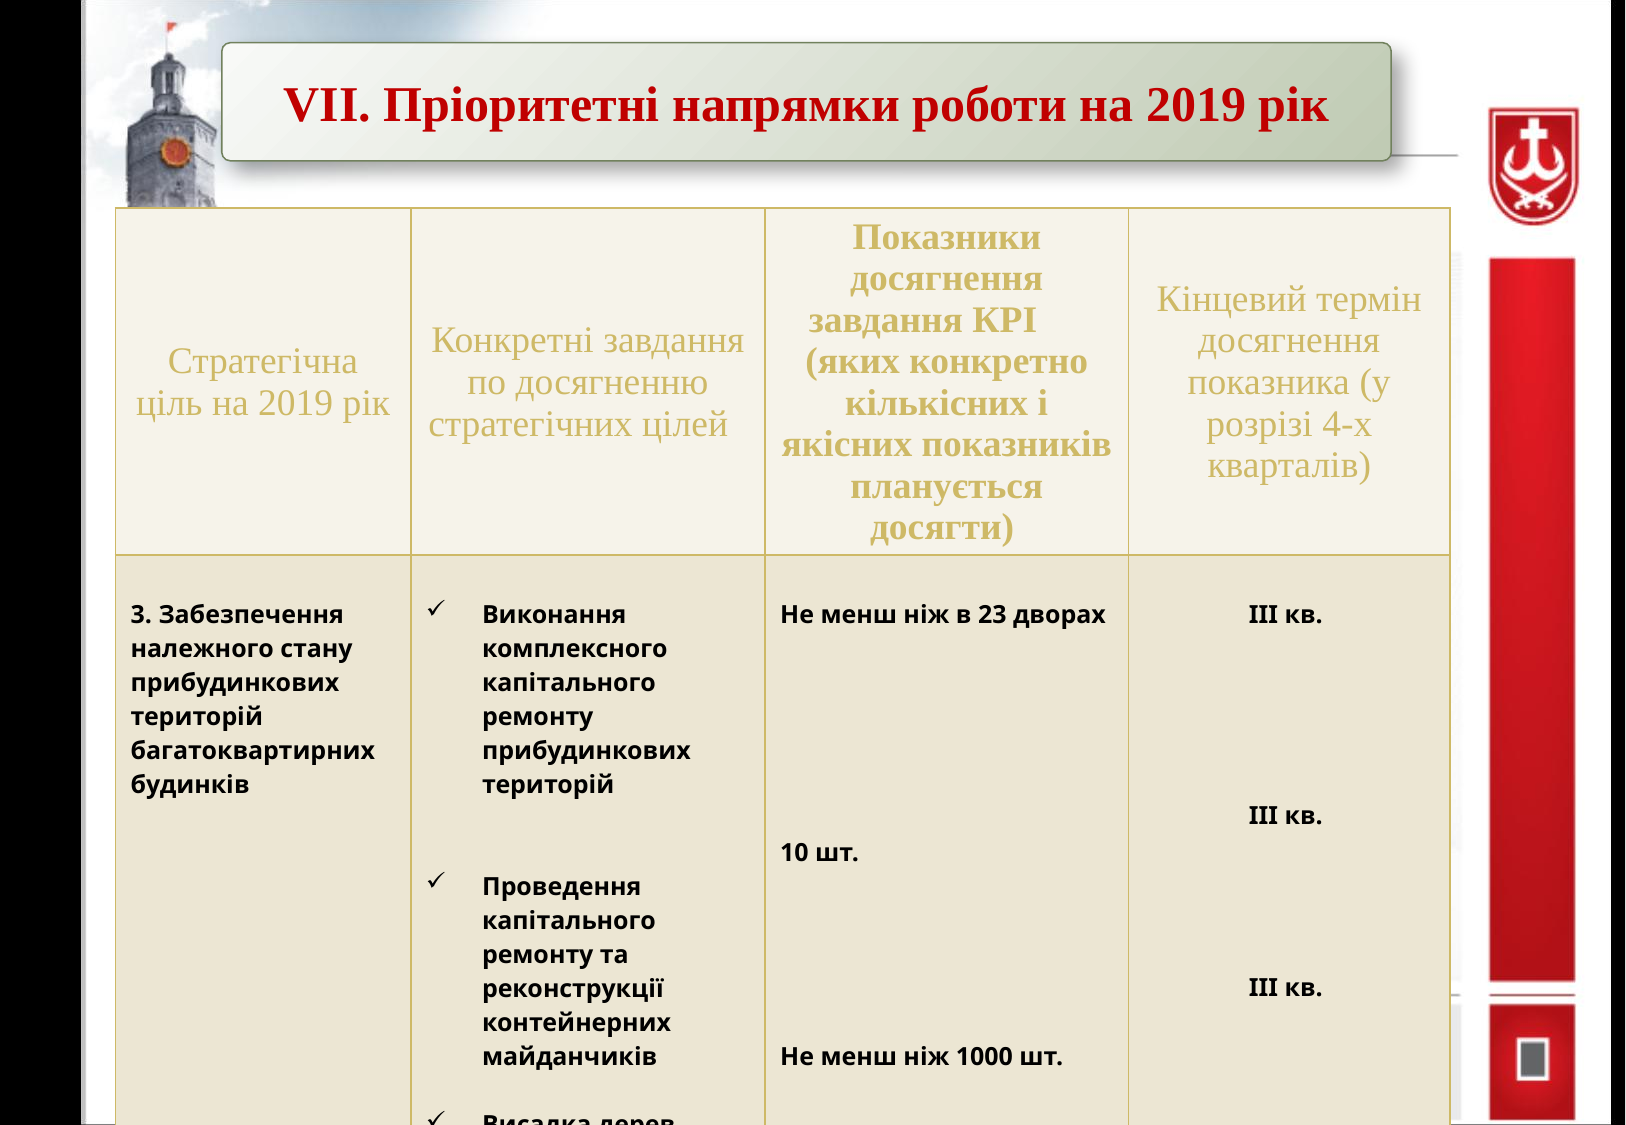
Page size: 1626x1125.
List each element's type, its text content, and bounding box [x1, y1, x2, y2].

table_header Стратегічна ціль на 2019 рік [116, 209, 410, 554]
table_header Кінцевий термін досягнення показника (у розрізі 4-х кварталів) [1129, 209, 1449, 554]
picture [0, 0, 1626, 1125]
table_header Показники досягнення завдання КРІ (яких конкретно кількісних і якісних показників планується досягти) [766, 209, 1128, 554]
table_cell 3. Забезпечення належного стану прибудинкових територій багатоквартирних будинків [116, 556, 410, 1125]
table_cell Виконання комплексного капітального ремонту прибудинкових територій Проведення капітального ремонту та реконструкції контейнерних майданчиків Висадка дерев [412, 556, 764, 1125]
table_cell Не менш ніж в 23 дворах 10 шт. Не менш ніж 1000 шт. [766, 556, 1128, 1125]
table_cell ІІІ кв. ІІІ кв. ІІІ кв. [1129, 556, 1449, 1125]
table_header Конкретні завдання по досягненню стратегічних цілей [412, 209, 764, 554]
text_box VII. Пріоритетні напрямки роботи на 2019 рік [220, 41, 1392, 162]
